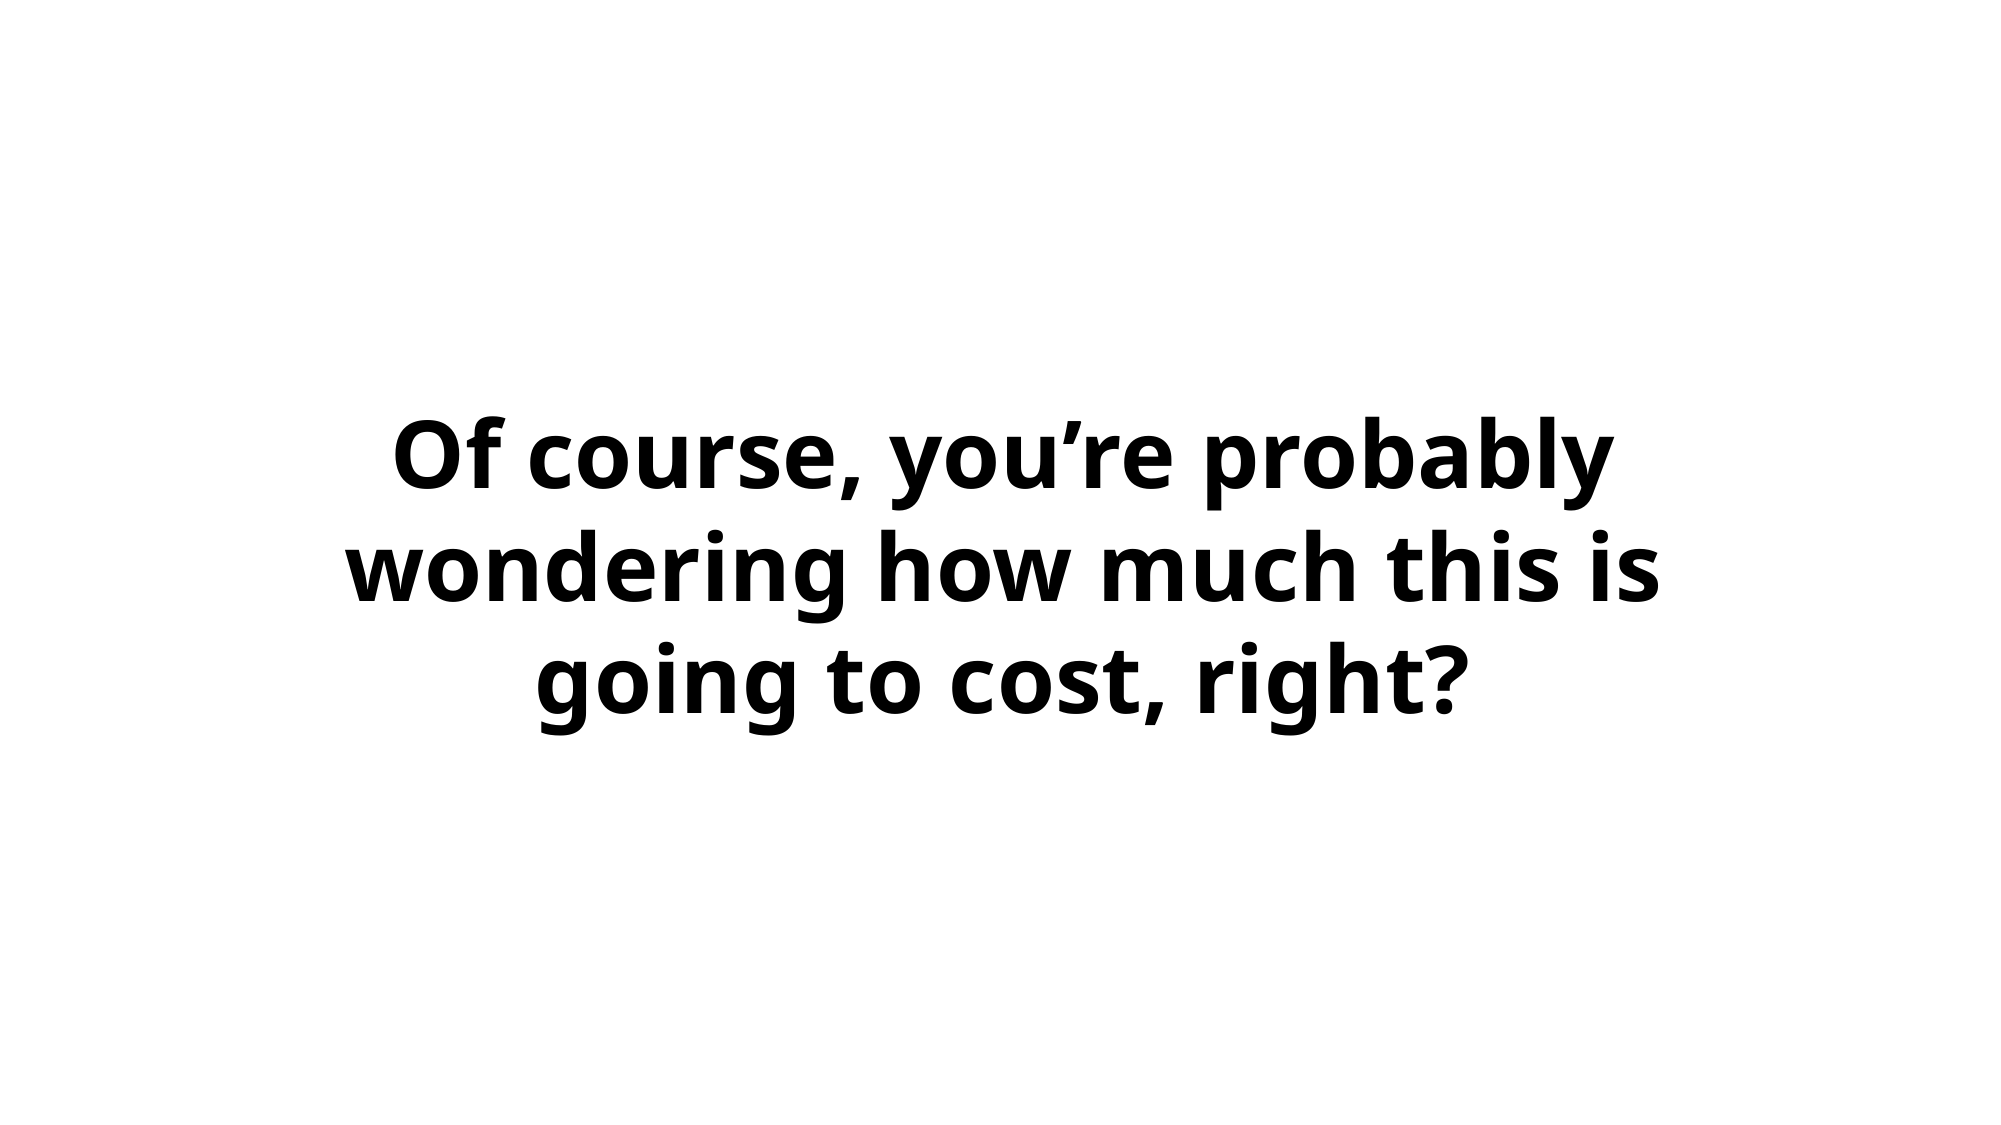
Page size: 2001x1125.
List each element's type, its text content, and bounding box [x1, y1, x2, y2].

text_box Of course, you’re probably wondering how much this is going to cost, right? [324, 387, 1682, 740]
